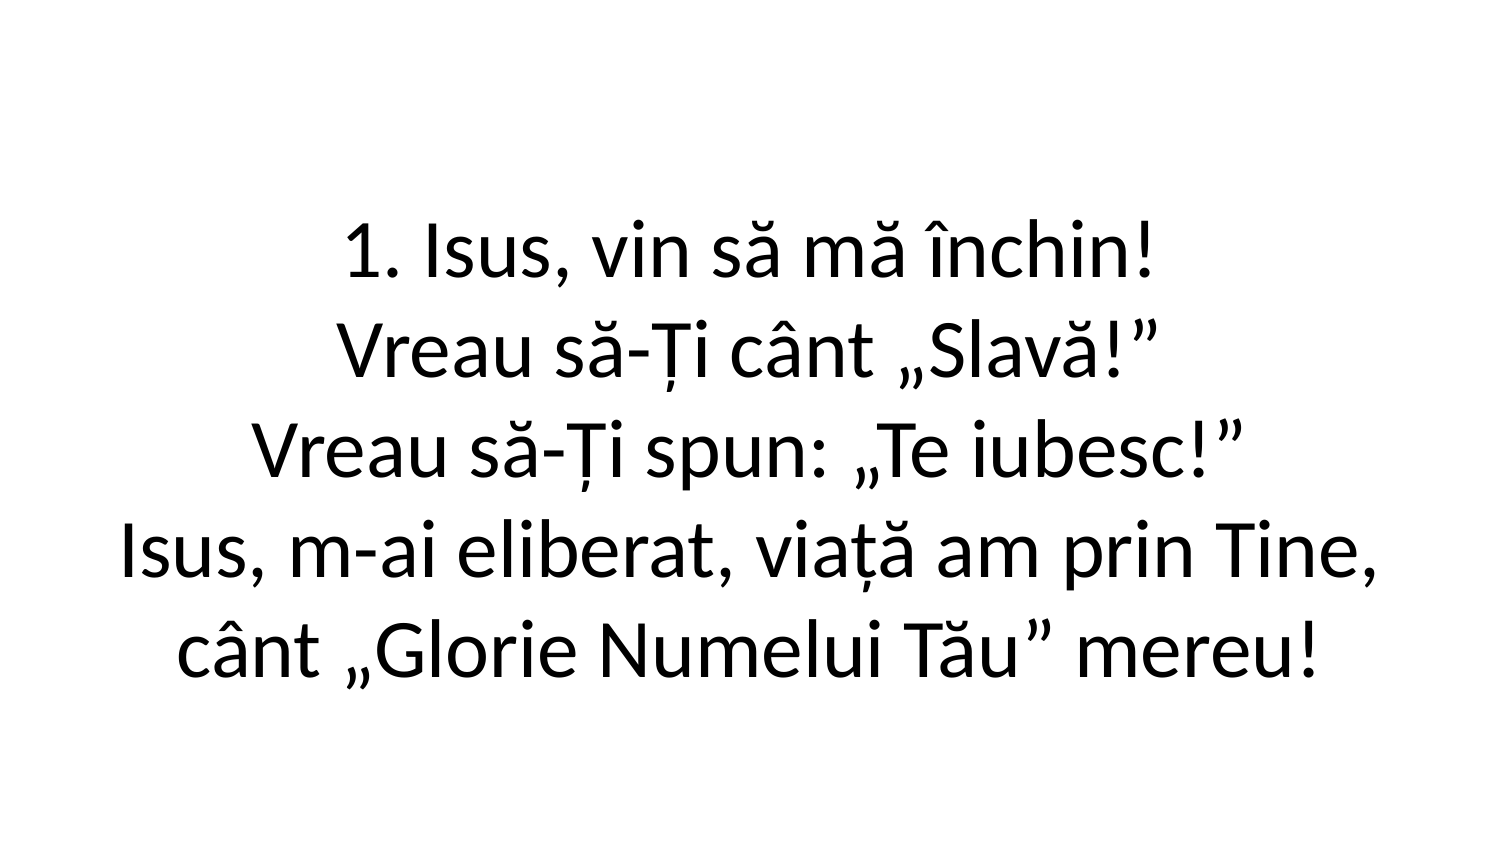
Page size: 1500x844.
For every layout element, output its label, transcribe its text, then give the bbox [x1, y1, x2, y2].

text_box 1. Isus, vin să mă închin! Vreau să-Ți cânt „Slavă!” Vreau să-Ți spun: „Te iubesc!” Isus, m-ai eliberat, viață am prin Tine, cânt „Glorie Numelui Tău” mereu! [103, 142, 1397, 702]
